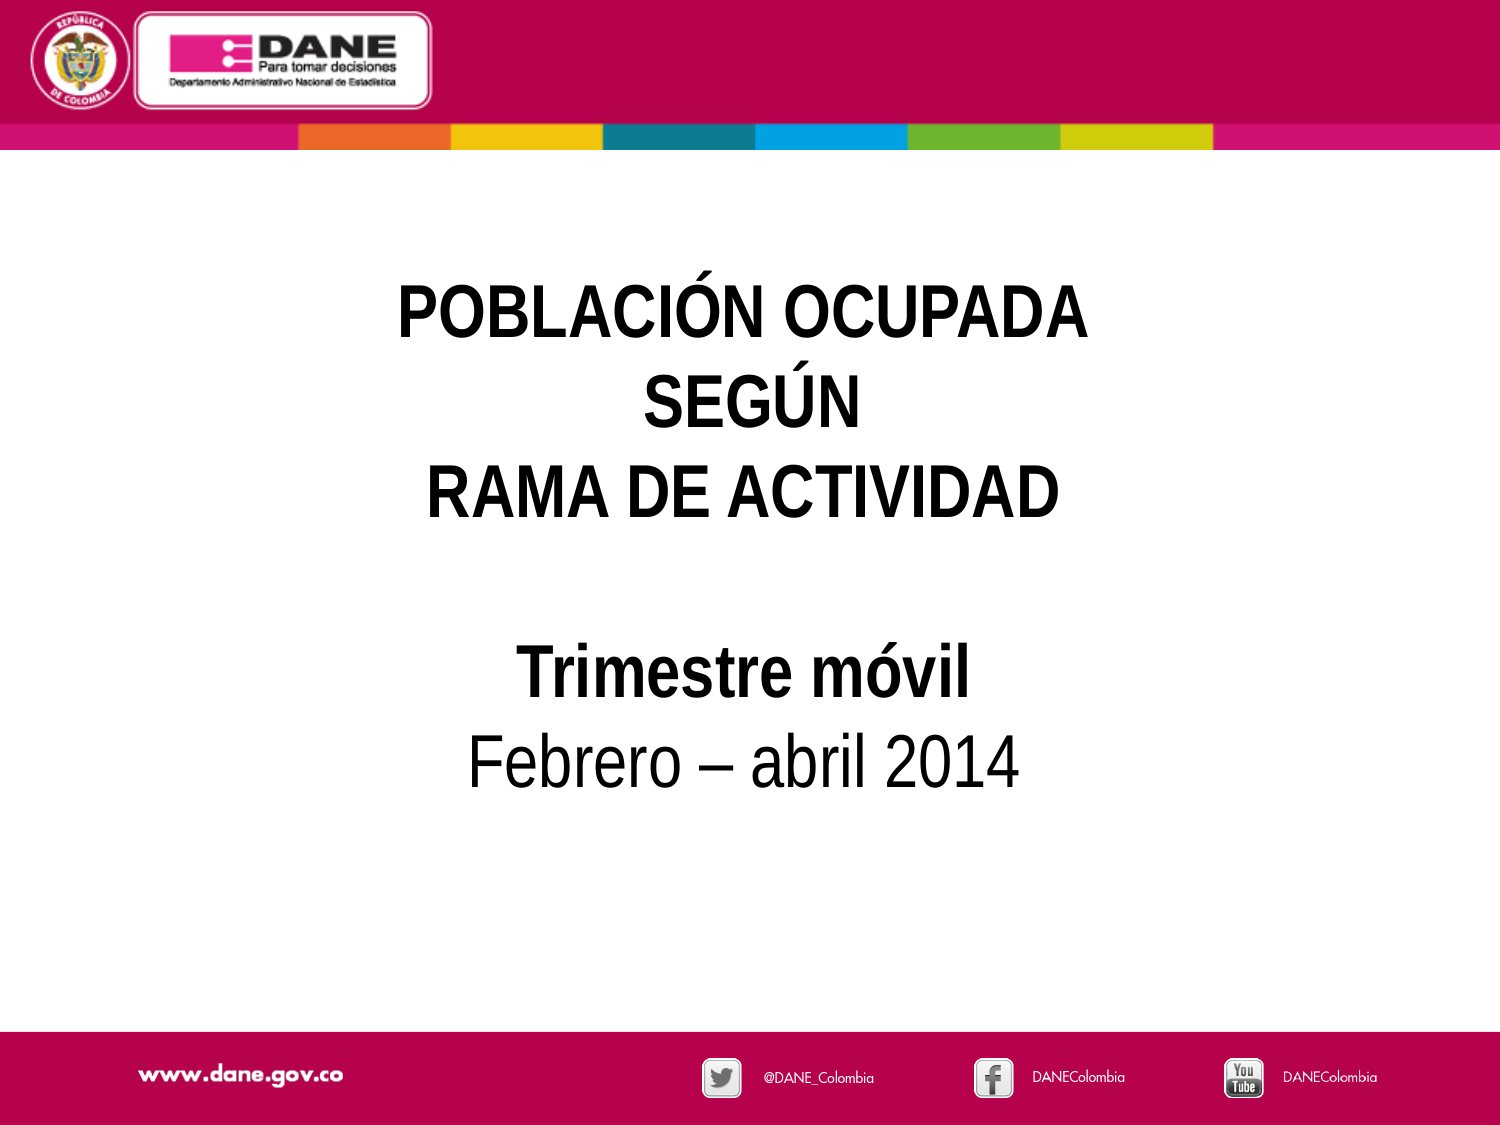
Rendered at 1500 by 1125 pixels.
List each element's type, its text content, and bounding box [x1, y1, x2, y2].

picture [1224, 1058, 1377, 1098]
picture [0, 0, 1500, 150]
picture [702, 1058, 874, 1098]
picture [124, 1054, 361, 1100]
text_box POBLACIÓN OCUPADA SEGÚN RAMA DE ACTIVIDAD Trimestre móvil Febrero – abril 2014 [242, 255, 1247, 811]
picture [974, 1058, 1125, 1098]
